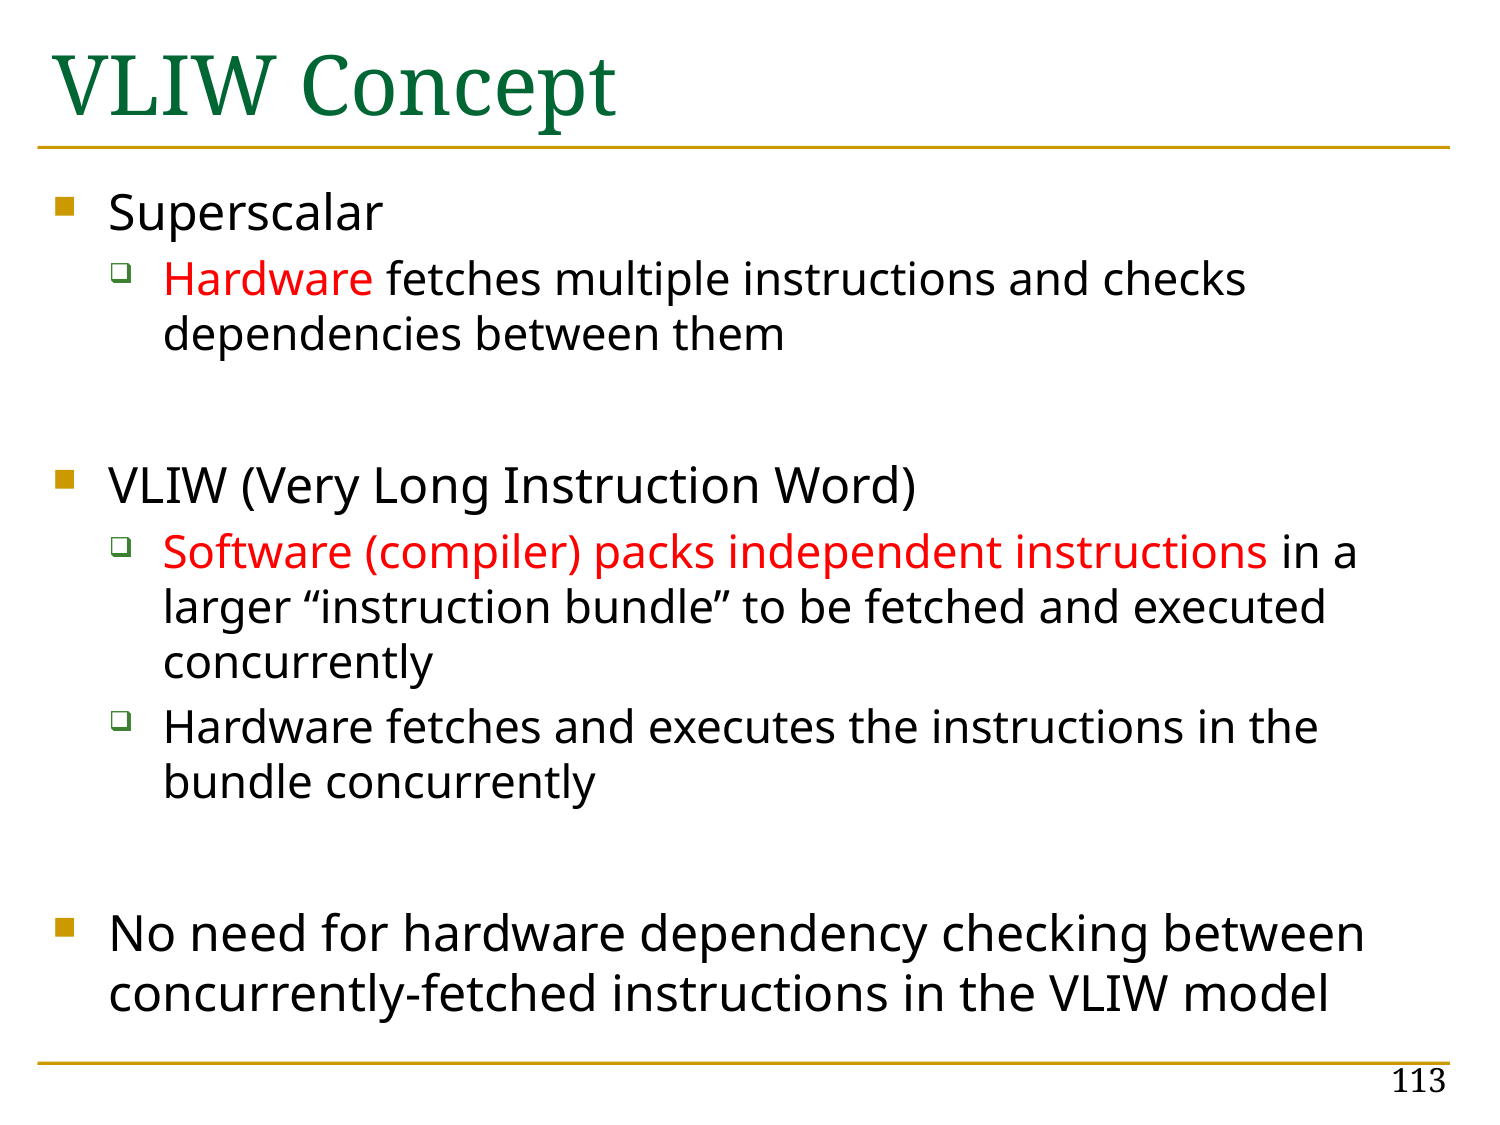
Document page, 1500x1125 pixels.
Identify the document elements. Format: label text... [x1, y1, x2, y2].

list Superscalar Hardware fetches multiple instructions and checks dependencies between them VLIW (Very Long Instruction Word) Software (compiler) packs independent instructions in a larger “instruction bundle” to be fetched and executed concurrently Hardware fetches and executes the instructions in the bundle concurrently No need for hardware dependency checking between concurrently-fetched instructions in the VLIW model [37, 172, 1450, 1025]
title VLIW Concept [37, 24, 1450, 172]
slide_number 113 [1111, 1036, 1462, 1112]
